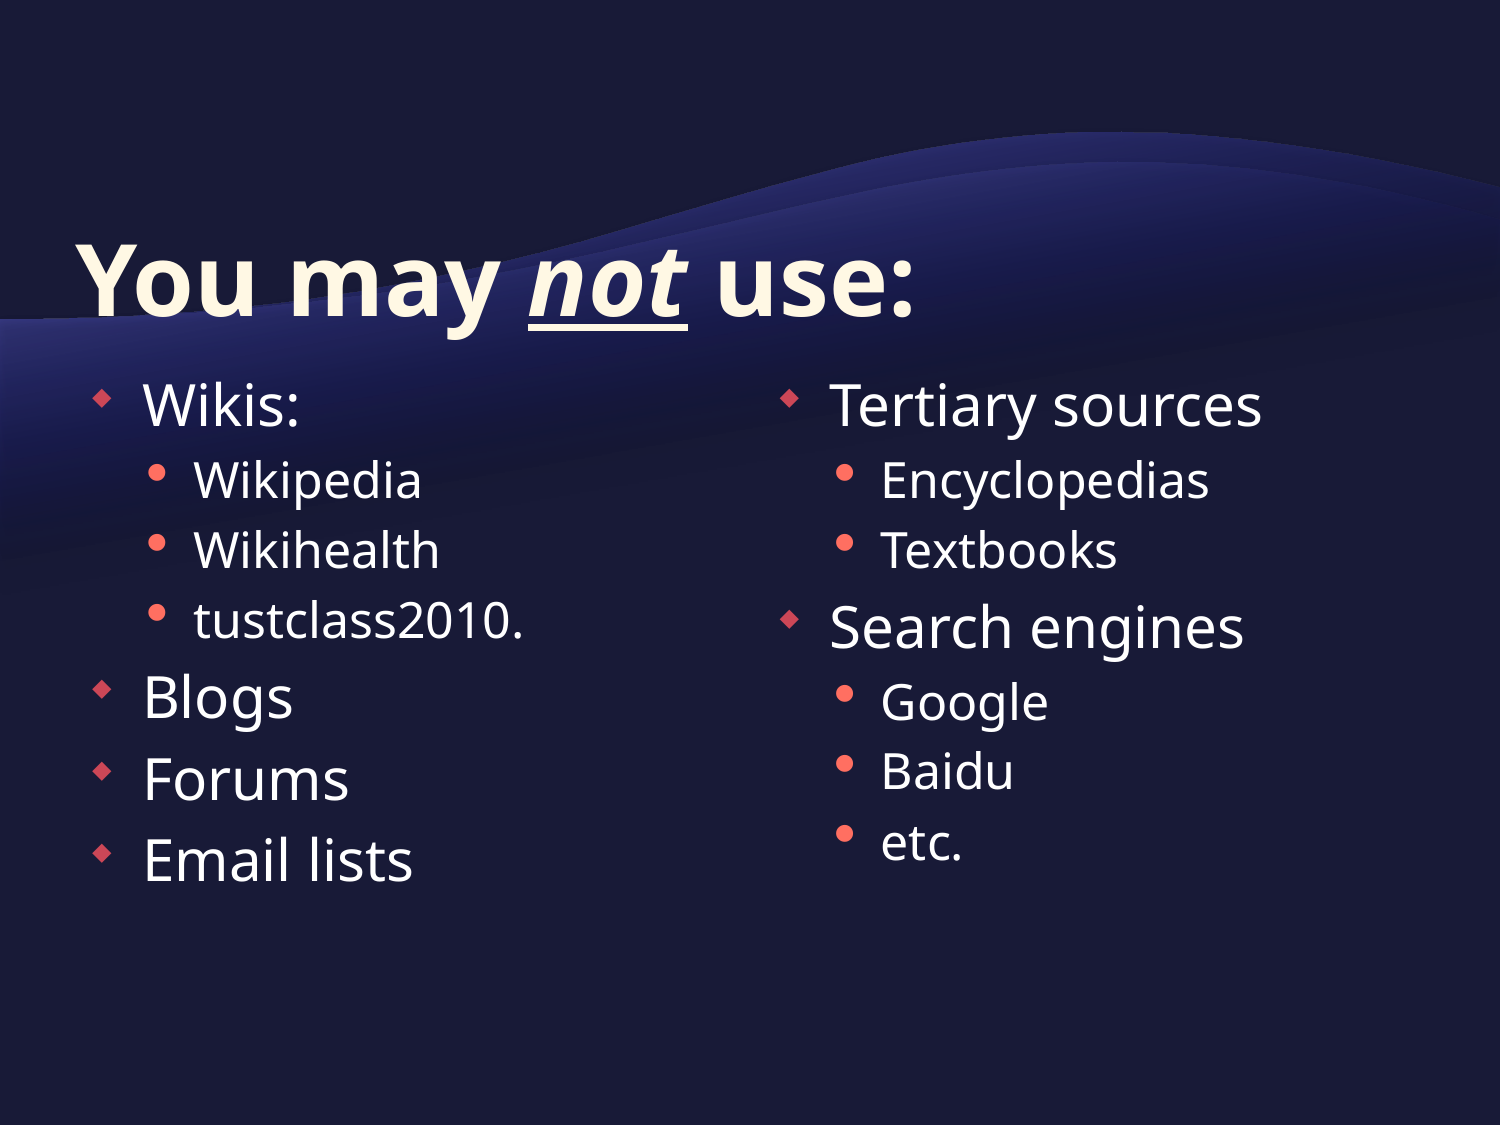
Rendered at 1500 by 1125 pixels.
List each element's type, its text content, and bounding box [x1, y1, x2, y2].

title You may not use: [75, 149, 1425, 338]
list Tertiary sources Encyclopedias Textbooks Search engines Google Baidu etc. [762, 360, 1425, 1044]
list Wikis: Wikipedia Wikihealth tustclass2010. Blogs Forums Email lists [75, 360, 738, 1044]
